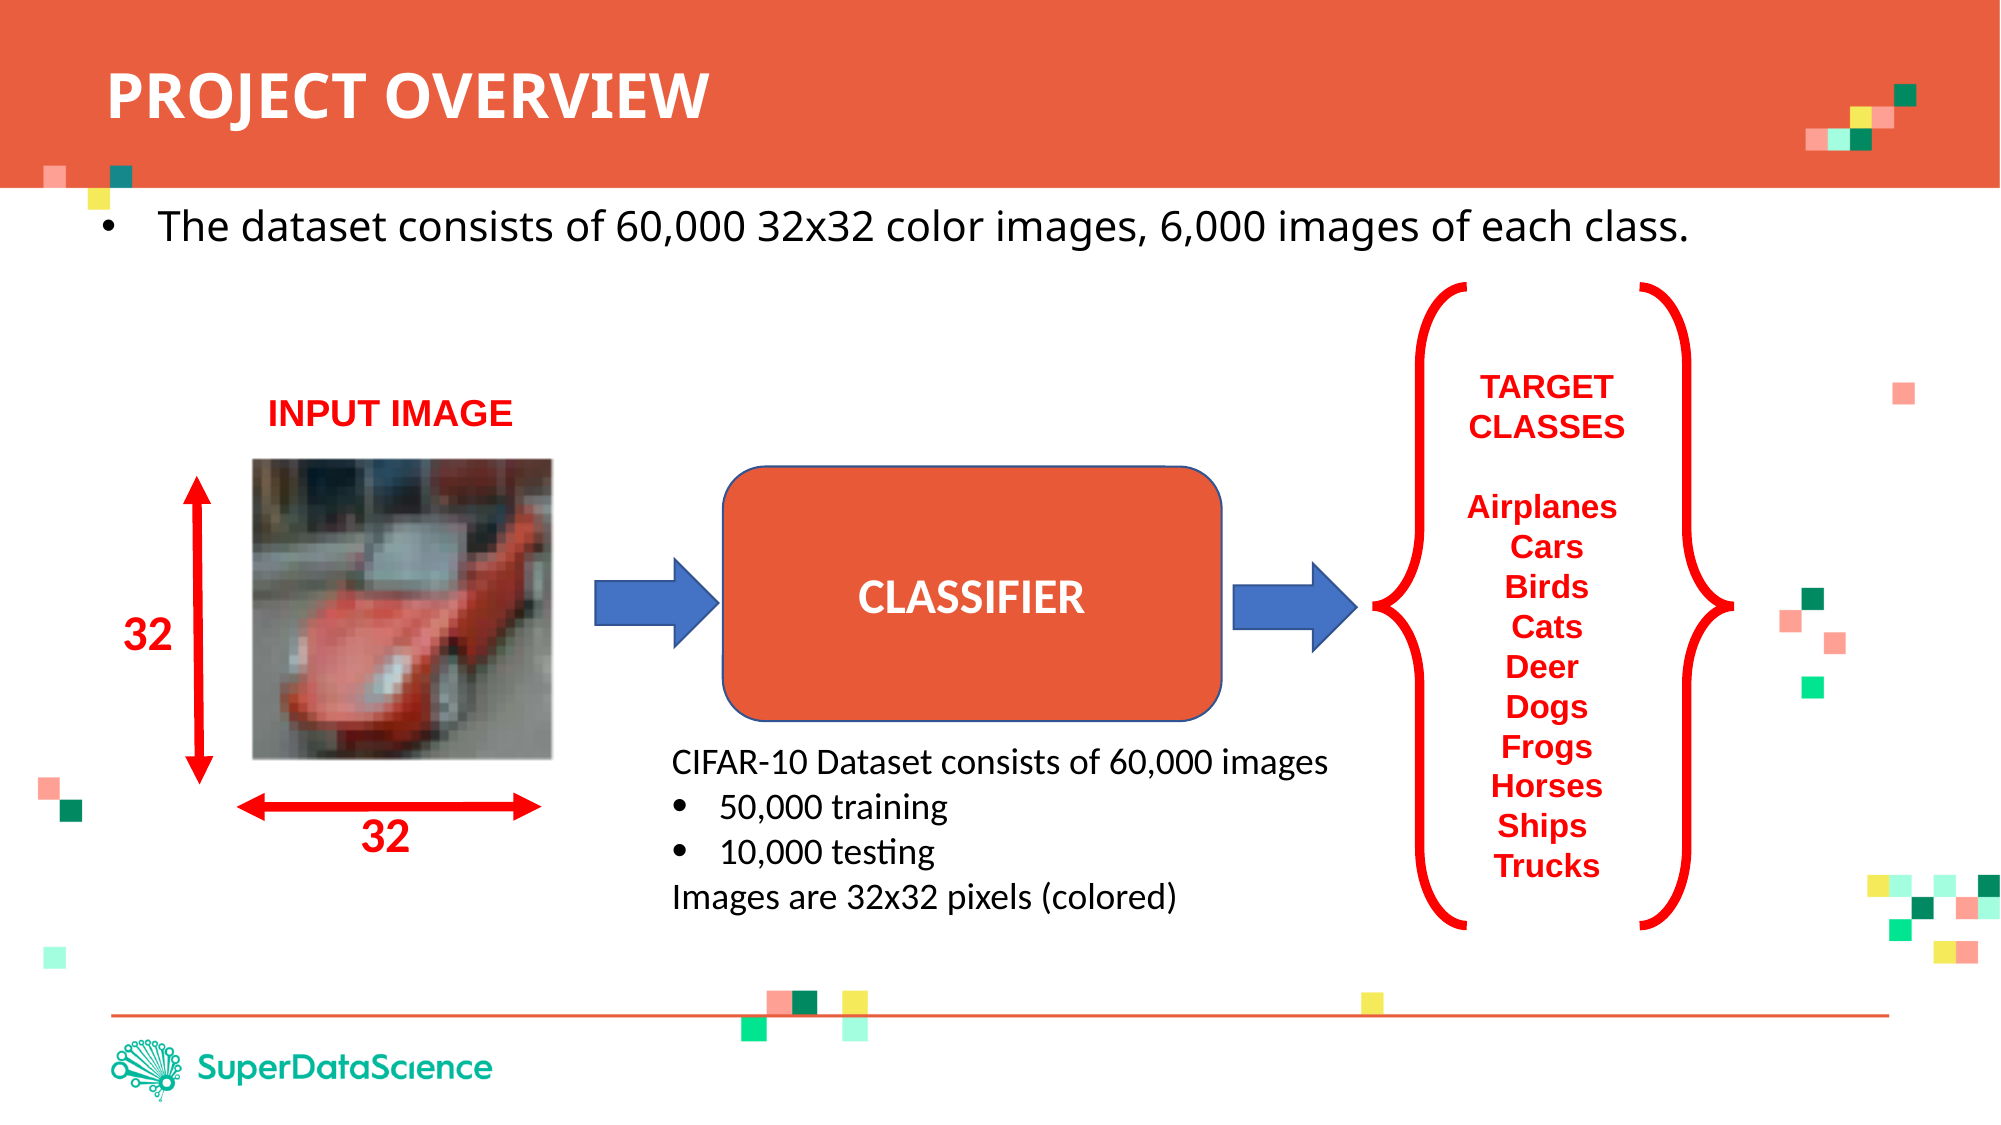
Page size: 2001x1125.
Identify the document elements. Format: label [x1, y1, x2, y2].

picture [0, 0, 2000, 1125]
text_box [196, 475, 200, 785]
